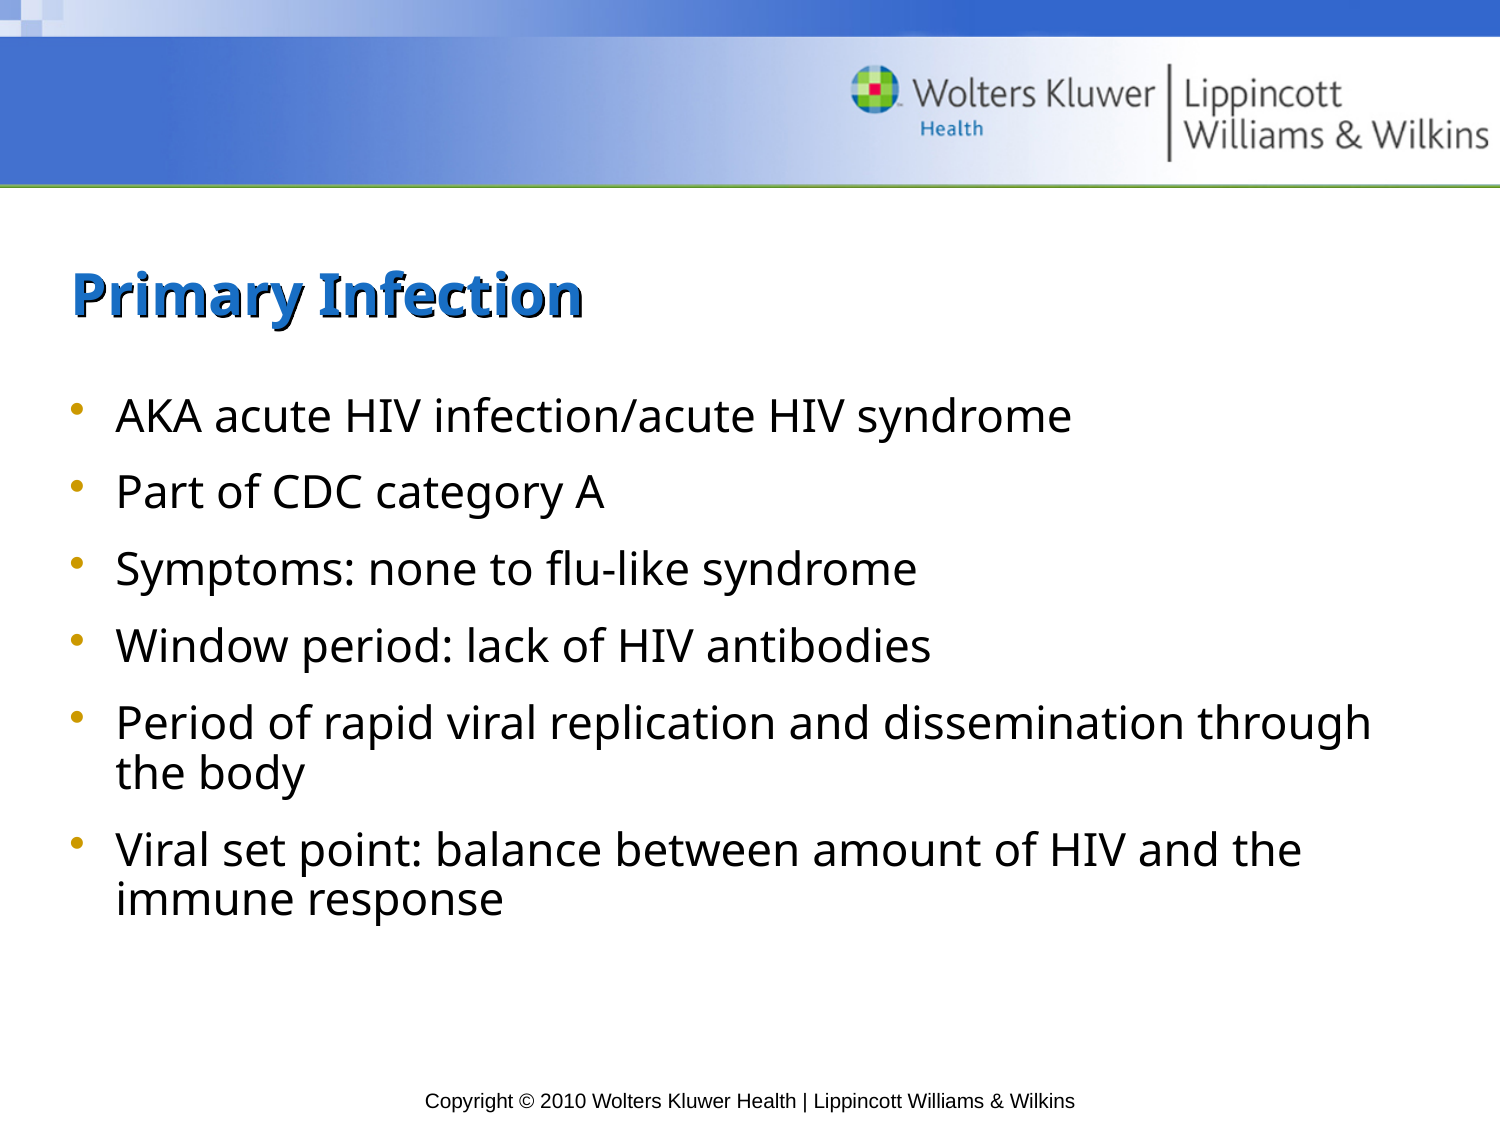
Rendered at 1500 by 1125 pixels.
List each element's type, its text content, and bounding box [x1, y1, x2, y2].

picture [0, 0, 1500, 188]
list AKA acute HIV infection/acute HIV syndrome Part of CDC category A Symptoms: none to flu-like syndrome Window period: lack of HIV antibodies Period of rapid viral replication and dissemination through the body Viral set point: balance between amount of HIV and the immune response [53, 384, 1468, 1088]
title Primary Infection [70, 264, 1470, 329]
